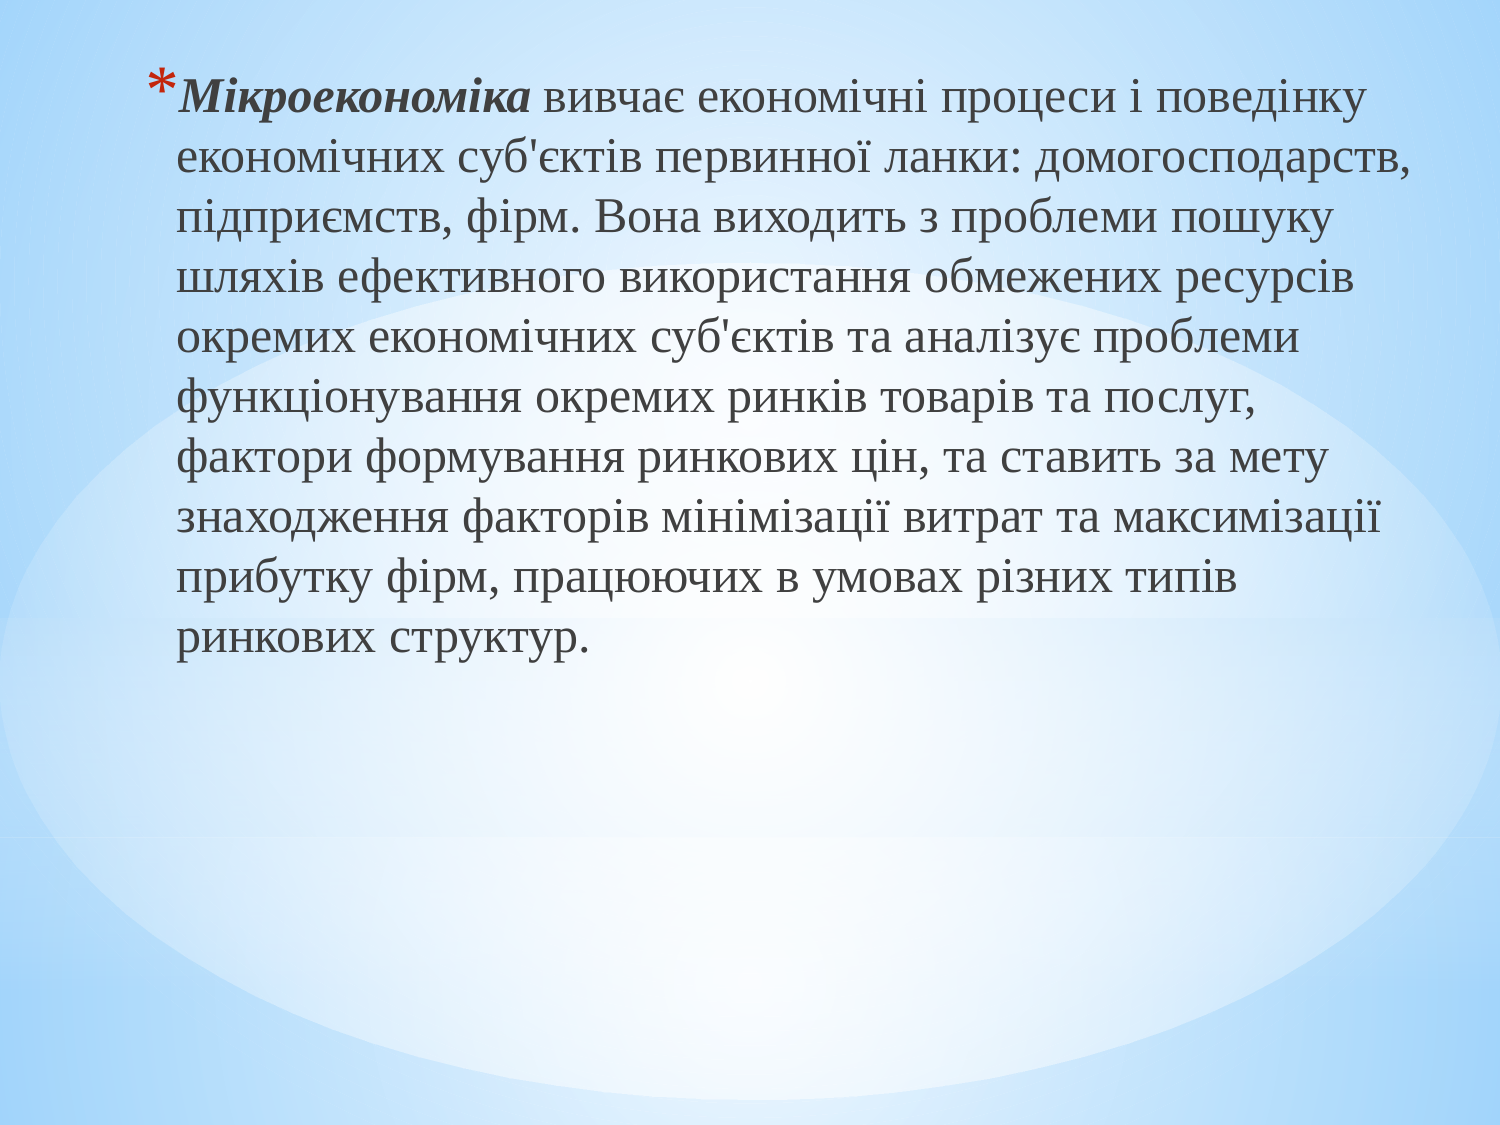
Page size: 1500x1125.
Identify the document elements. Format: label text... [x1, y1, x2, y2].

list Мікроекономіка вивчає економічні процеси і поведінку економічних суб'єктів первинної ланки: домогосподарств, підприємств, фірм. Вона виходить з проблеми пошуку шляхів ефективного використання обмежених ресурсів окремих економічних суб'єктів та аналізує проблеми функціонування окремих ринків товарів та послуг, фактори формування ринкових цін, та ставить за мету знаходження факторів мінімізації витрат та максимізації прибутку фірм, працюючих в умовах різних типів ринкових структур. [123, 54, 1436, 1083]
